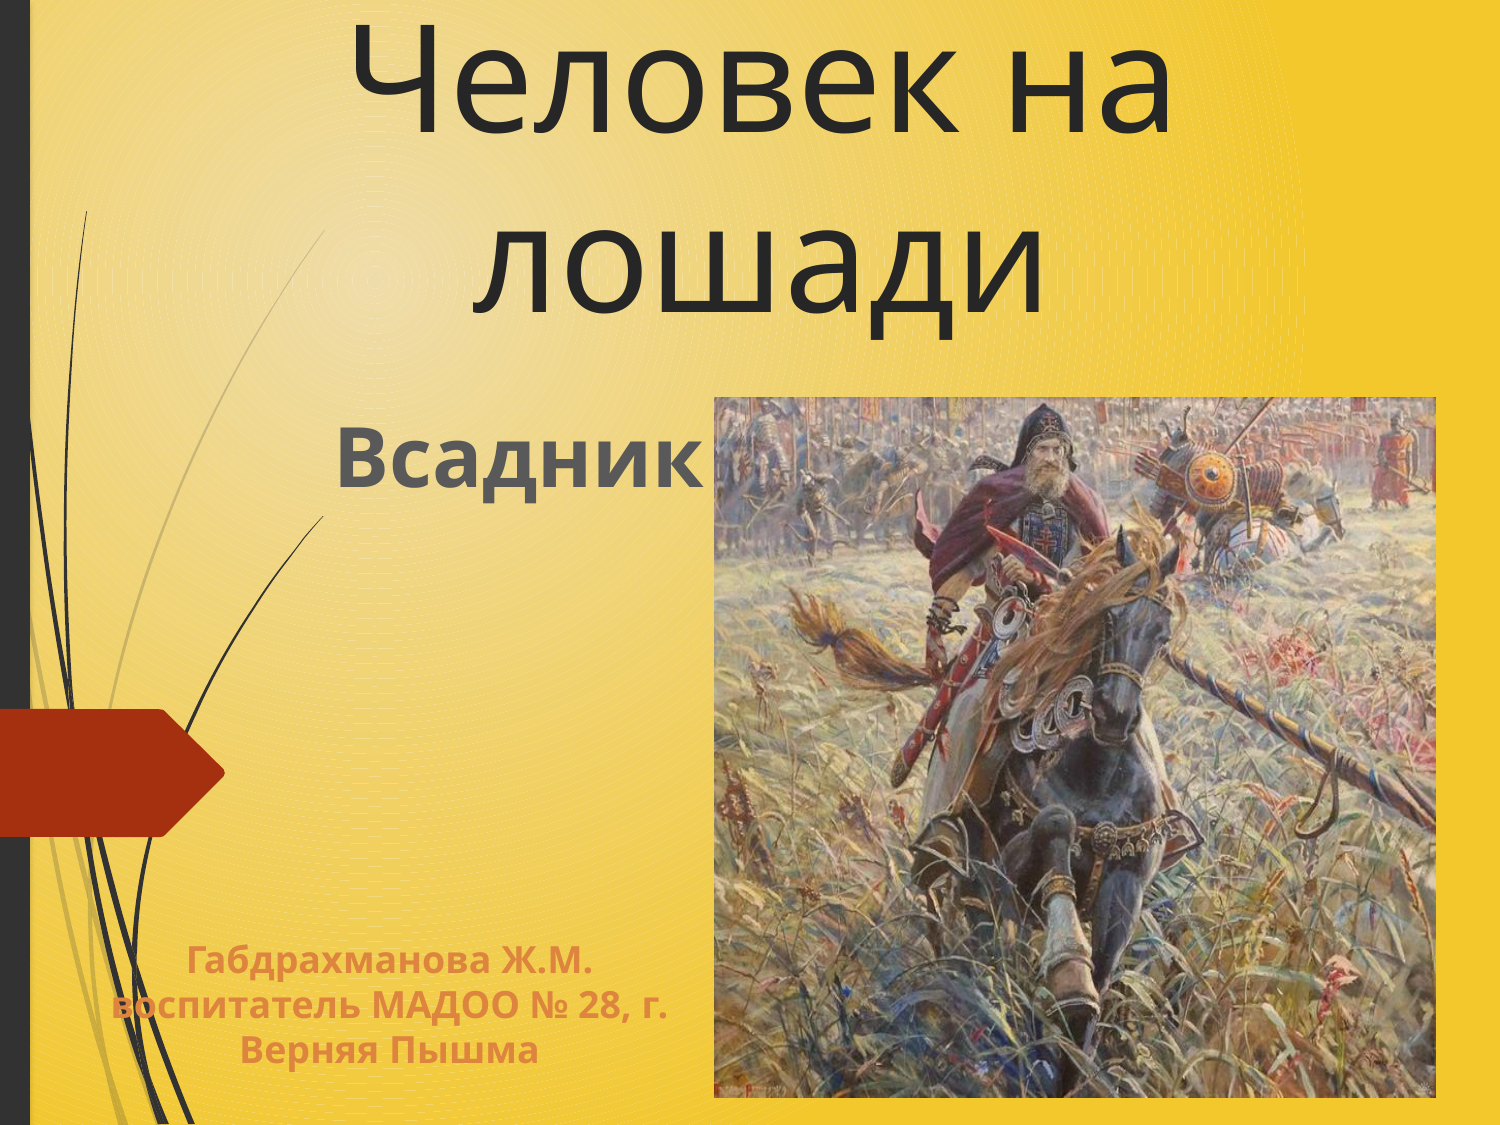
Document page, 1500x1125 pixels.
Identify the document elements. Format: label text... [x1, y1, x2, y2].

subtitle Всадник [318, 397, 714, 528]
text_box Габдрахманова Ж.М. воспитатель МАДОО № 28, г. Верняя Пышма [88, 928, 691, 1079]
picture [714, 396, 1436, 1099]
title Человек на лошади [123, 19, 1402, 350]
